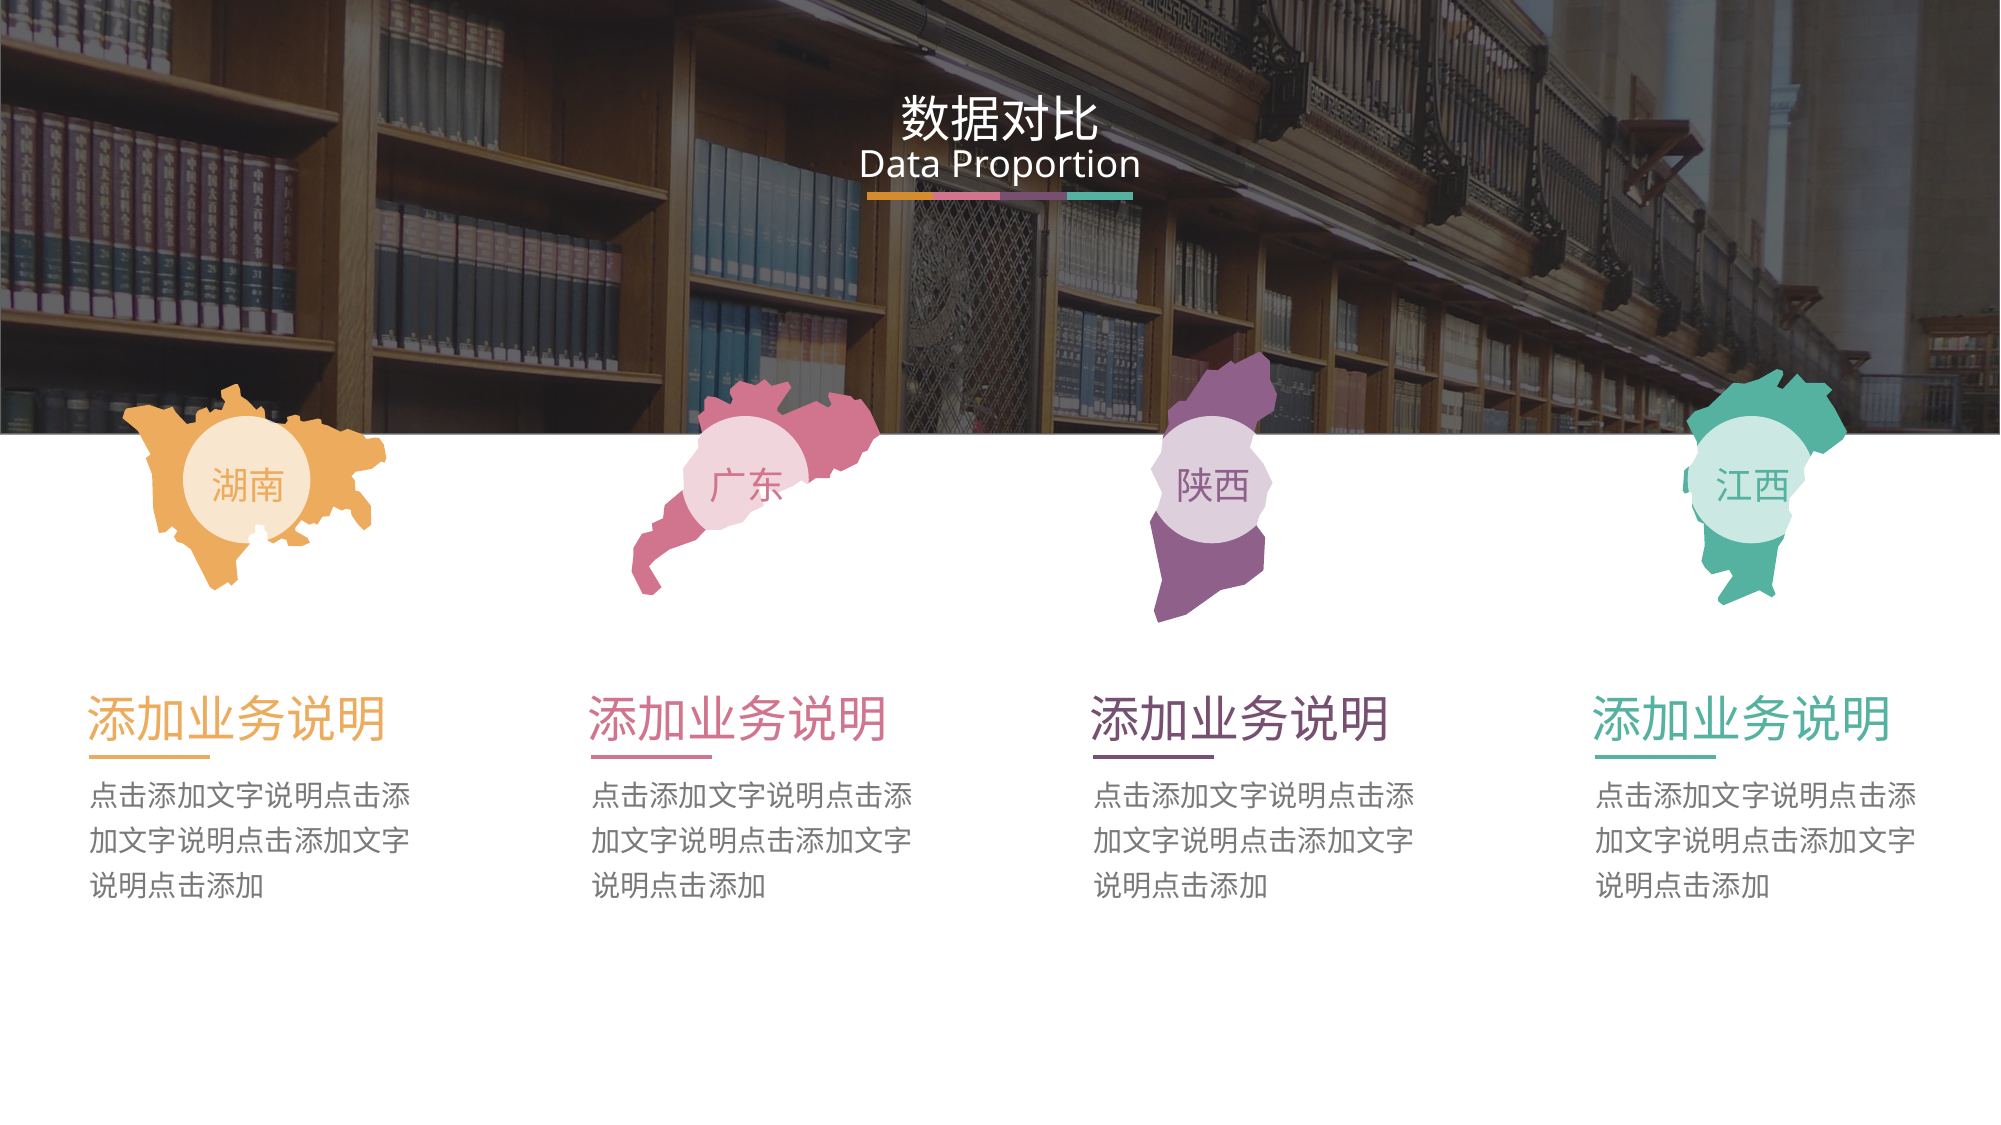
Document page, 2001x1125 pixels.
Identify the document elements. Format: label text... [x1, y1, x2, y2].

text_box 添加业务说明 [71, 680, 467, 756]
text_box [122, 384, 387, 591]
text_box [1133, 351, 1295, 624]
text_box 点击添加文字说明点击添加文字说明点击添加文字说明点击添加 [1580, 759, 1940, 911]
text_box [631, 379, 881, 596]
text_box 点击添加文字说明点击添加文字说明点击添加文字说明点击添加 [74, 759, 435, 911]
text_box [1848, 0, 2000, 436]
picture [0, 0, 1999, 433]
text_box 添加业务说明 [573, 680, 968, 756]
text_box 点击添加文字说明点击添加文字说明点击添加文字说明点击添加 [576, 759, 937, 911]
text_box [1672, 369, 1848, 606]
text_box 添加业务说明 [1576, 680, 1972, 756]
text_box 点击添加文字说明点击添加文字说明点击添加文字说明点击添加 [1078, 759, 1439, 911]
text_box 添加业务说明 [1074, 680, 1470, 756]
